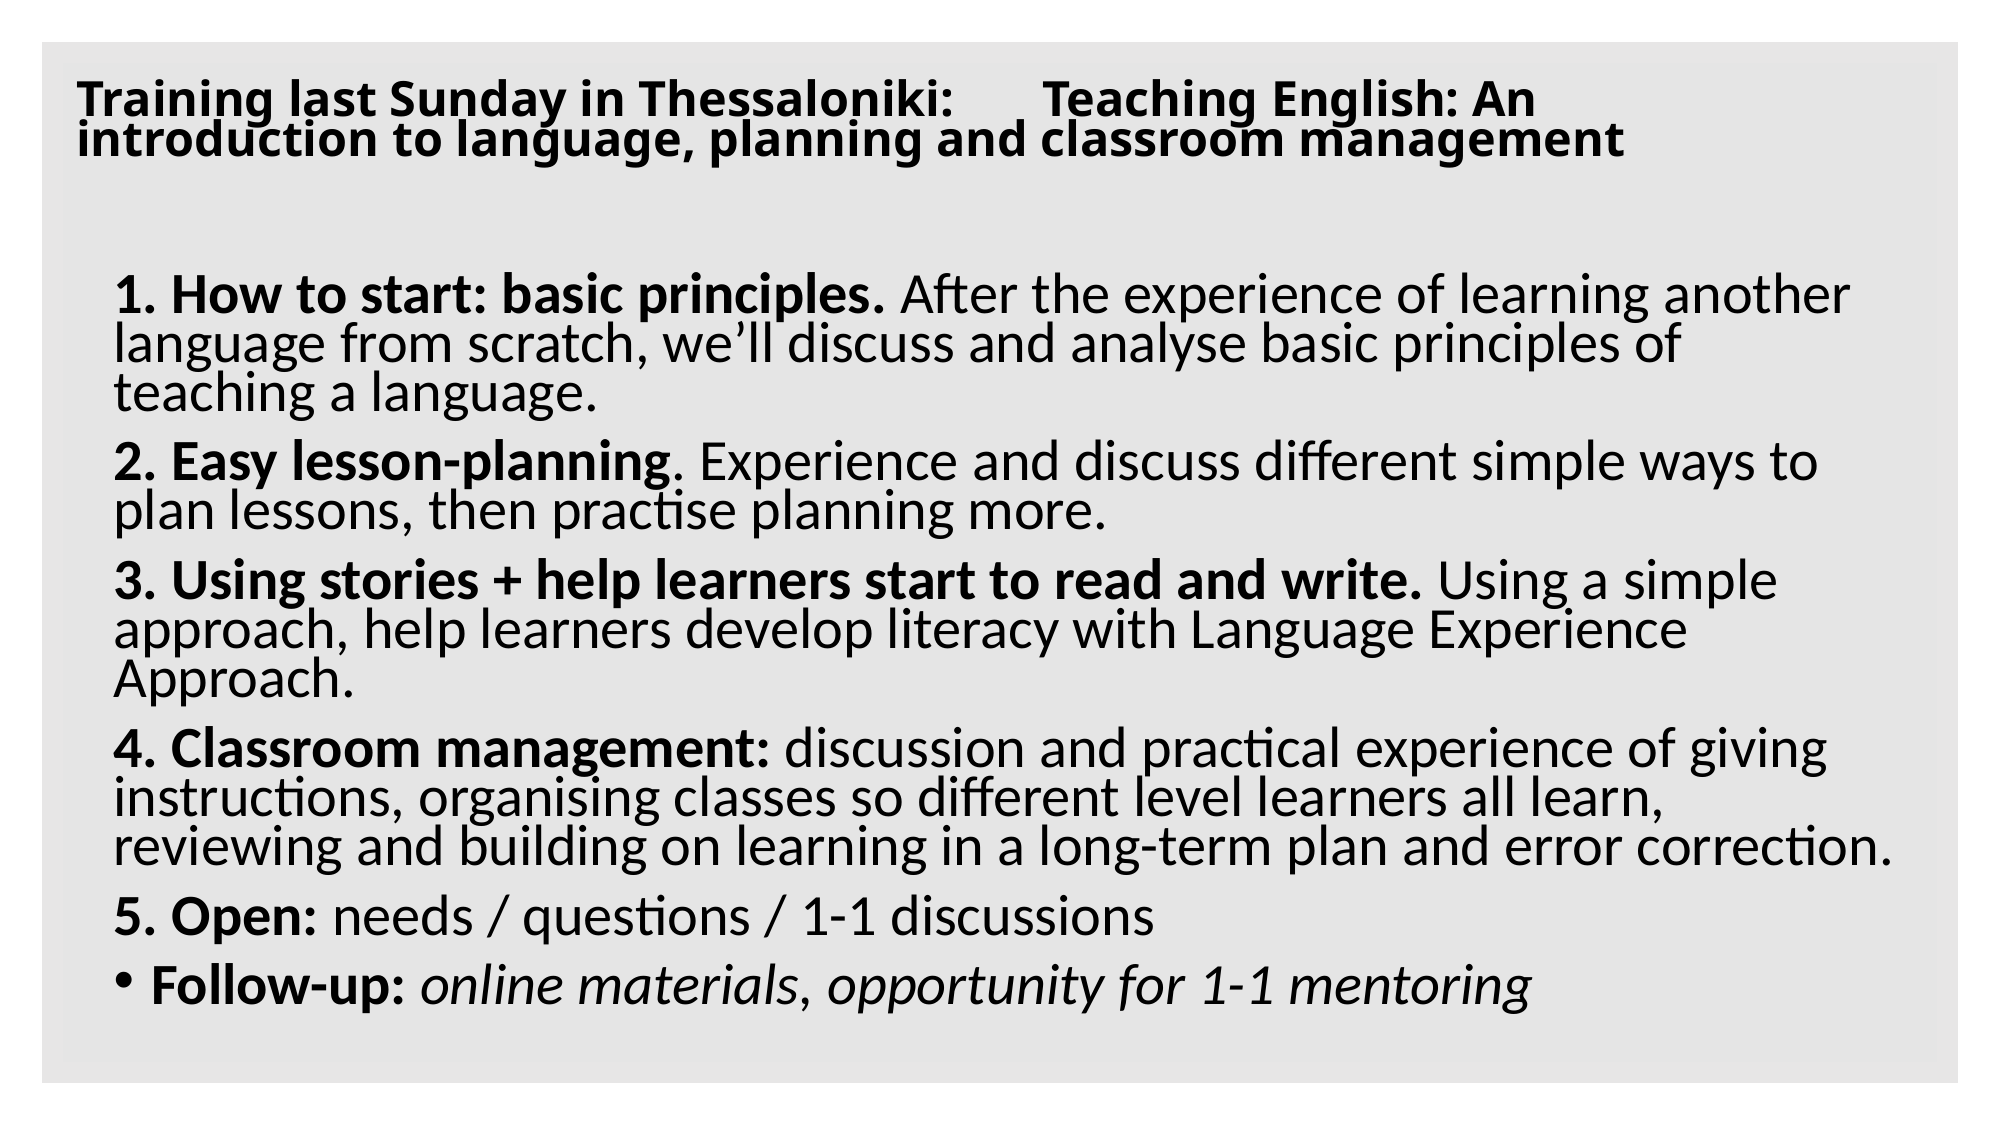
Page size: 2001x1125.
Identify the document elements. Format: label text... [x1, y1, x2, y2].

title Training last Sunday in Thessaloniki: Teaching English: An introduction to language, planning and classroom management [60, 73, 1863, 233]
text_box [52, 51, 1948, 1073]
list 1. How to start: basic principles. After the experience of learning another language from scratch, we’ll discuss and analyse basic principles of teaching a language. 2. Easy lesson-planning. Experience and discuss different simple ways to plan lessons, then practise planning more. 3. Using stories + help learners start to read and write. Using a simple approach, help learners develop literacy with Language Experience Approach. 4. Classroom management: discussion and practical experience of giving instructions, organising classes so different level learners all learn, reviewing and building on learning in a long-term plan and error correction. 5. Open: needs / questions / 1-1 discussions Follow-up: online materials, opportunity for 1-1 mentoring [98, 266, 1910, 1057]
